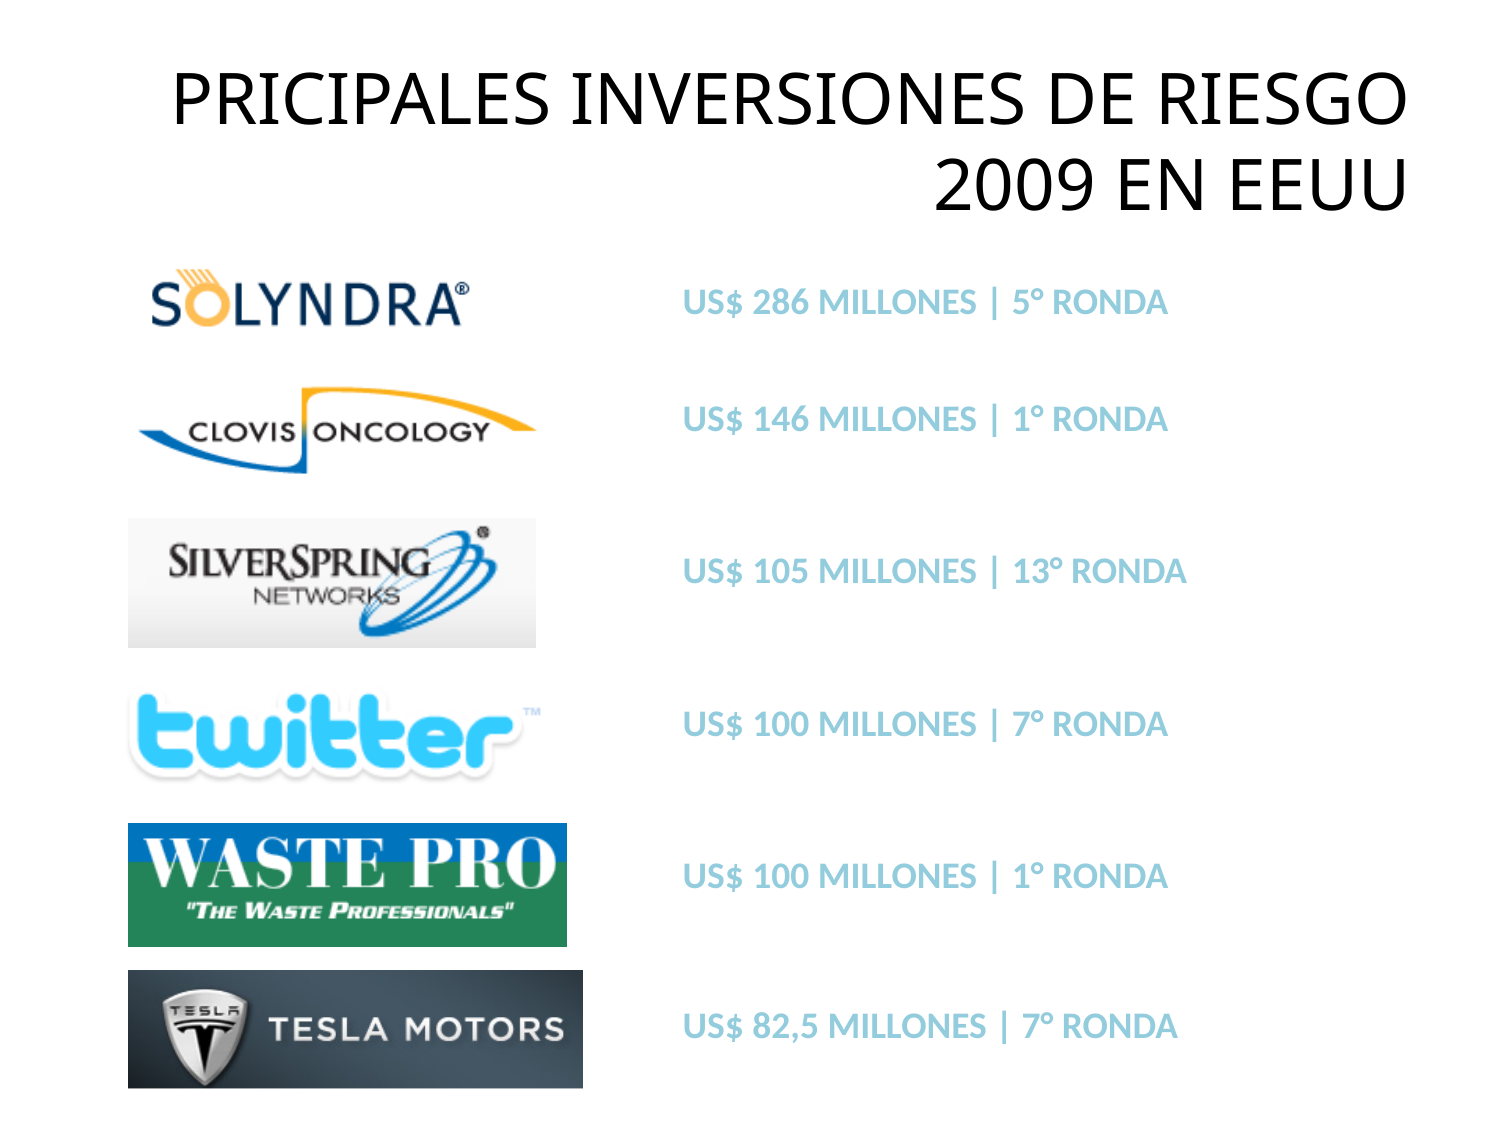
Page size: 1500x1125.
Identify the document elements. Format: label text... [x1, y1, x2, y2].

picture [128, 822, 567, 947]
text_box US$ 100 MILLONES | 7° RONDA [667, 691, 1243, 752]
picture [116, 682, 563, 798]
text_box US$ 146 MILLONES | 1° RONDA [667, 386, 1243, 447]
picture [128, 379, 542, 496]
title PRICIPALES INVERSIONES DE RIESGO 2009 EN EEUU [75, 45, 1425, 233]
picture [128, 969, 583, 1091]
picture [140, 260, 482, 349]
picture [128, 518, 536, 648]
text_box US$ 100 MILLONES | 1° RONDA [667, 843, 1243, 904]
text_box US$ 105 MILLONES | 13° RONDA [667, 538, 1243, 599]
text_box US$ 82,5 MILLONES | 7° RONDA [667, 994, 1243, 1054]
text_box US$ 286 MILLONES | 5° RONDA [667, 269, 1243, 330]
